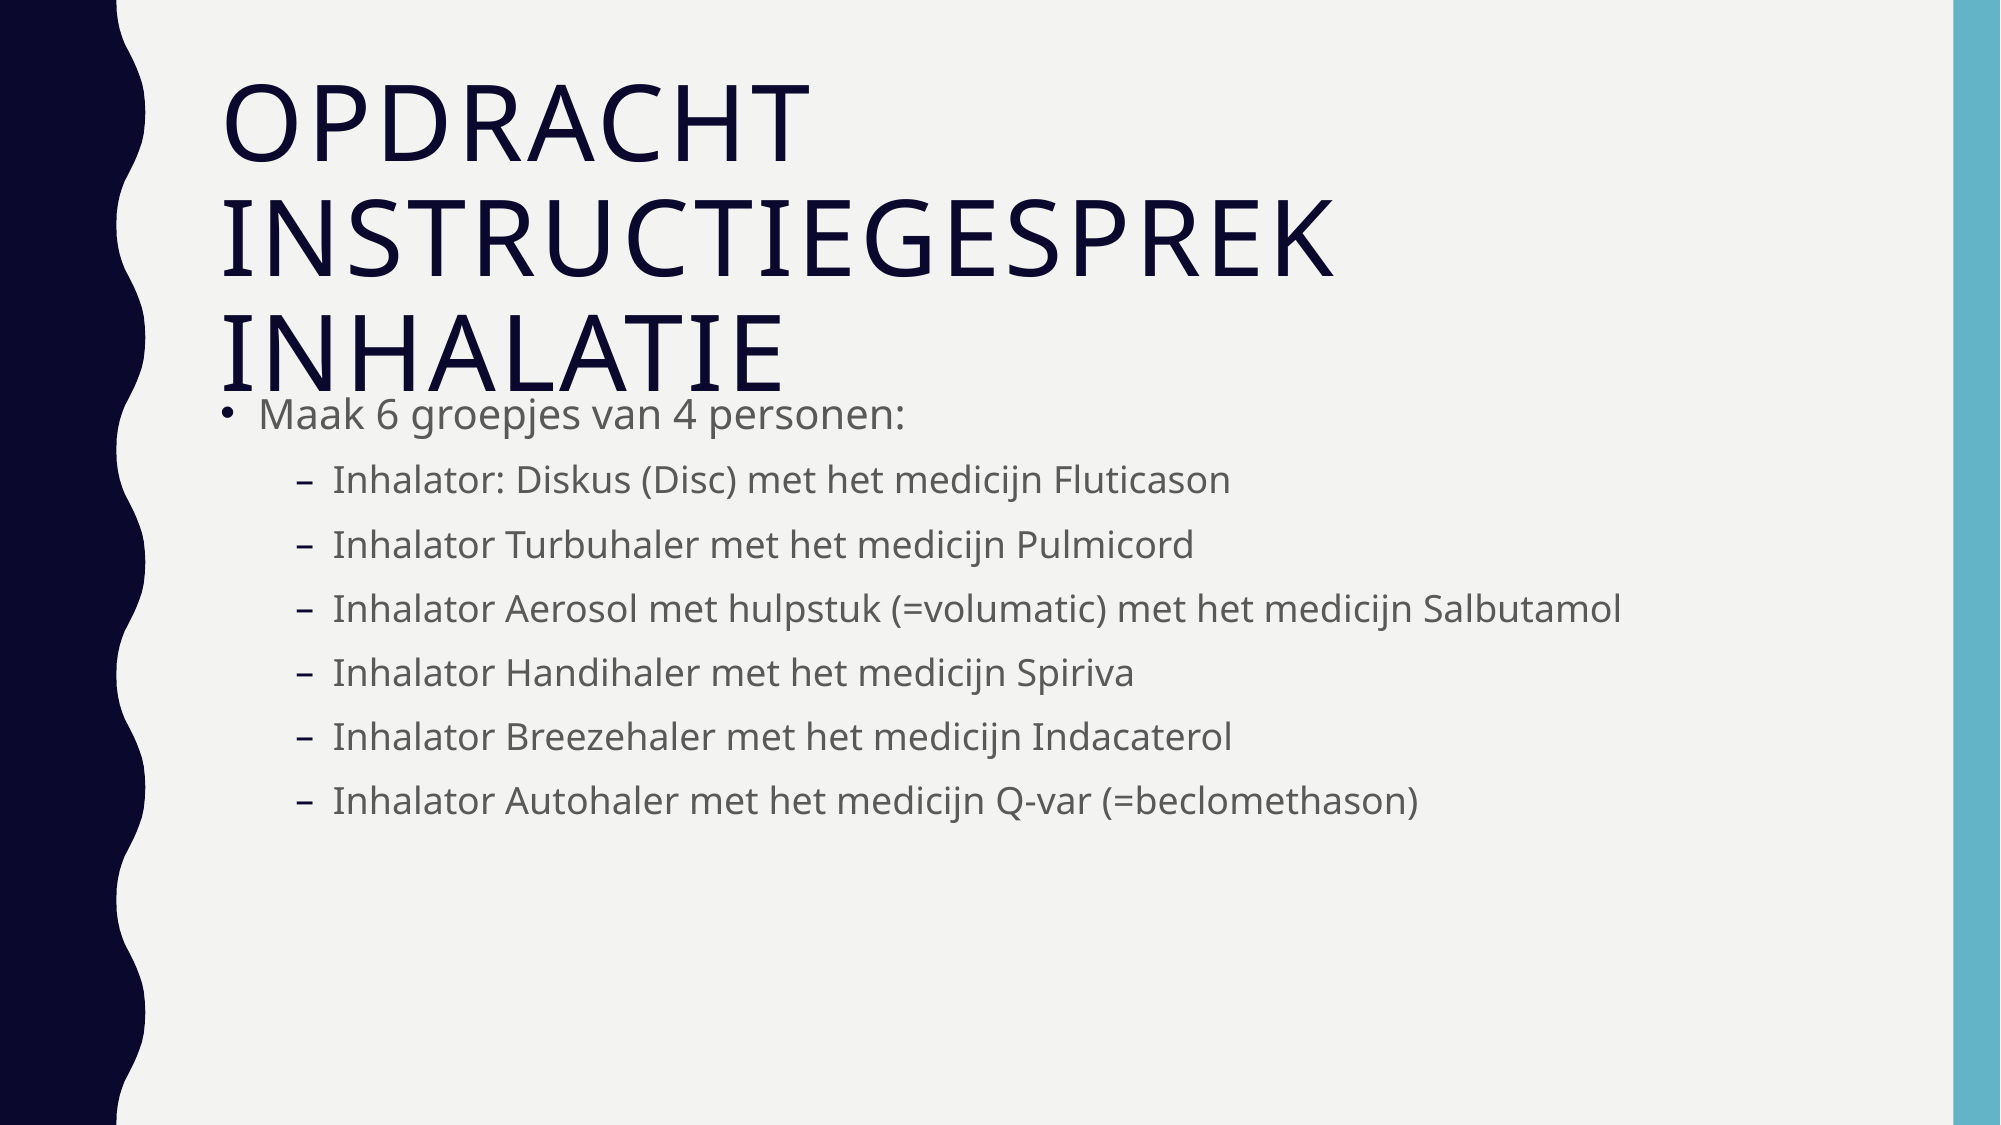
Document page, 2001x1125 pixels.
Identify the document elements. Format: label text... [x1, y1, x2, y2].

title Opdracht instructiegesprek inhalatie [205, 62, 1875, 308]
list Maak 6 groepjes van 4 personen: Inhalator: Diskus (Disc) met het medicijn Fluticason Inhalator Turbuhaler met het medicijn Pulmicord Inhalator Aerosol met hulpstuk (=volumatic) met het medicijn Salbutamol Inhalator Handihaler met het medicijn Spiriva Inhalator Breezehaler met het medicijn Indacaterol Inhalator Autohaler met het medicijn Q-var (=beclomethason) [205, 375, 1875, 965]
